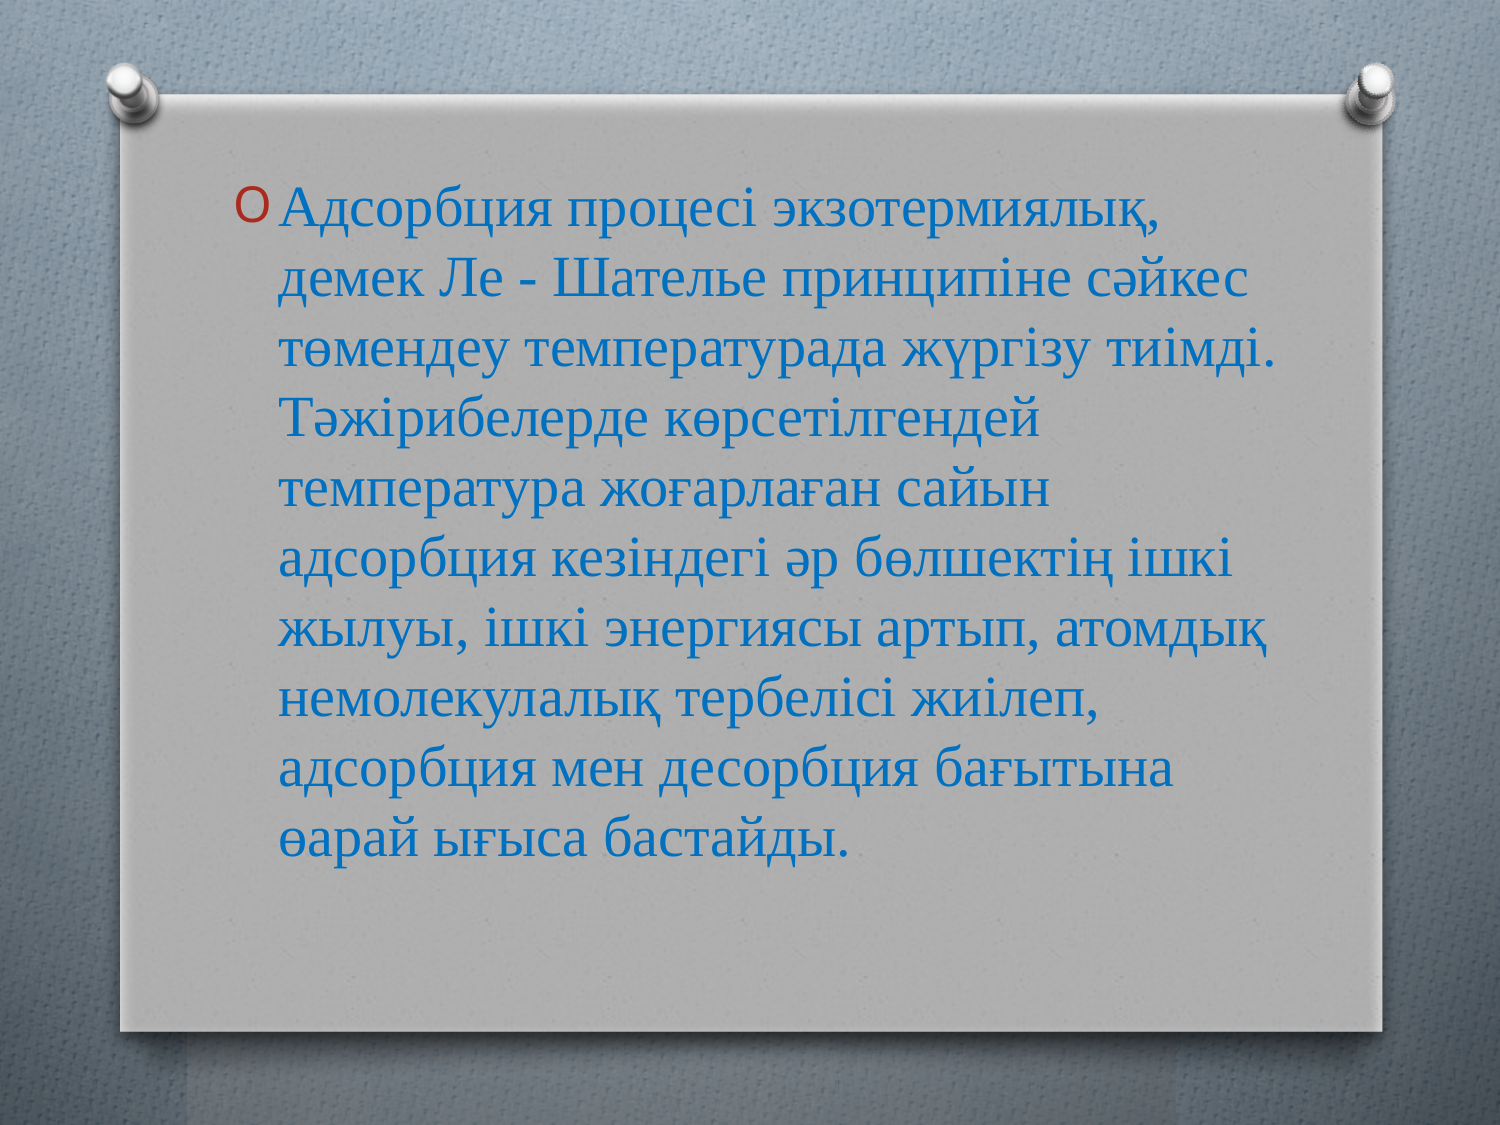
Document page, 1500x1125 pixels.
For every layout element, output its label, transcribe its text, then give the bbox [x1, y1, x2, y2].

picture [1317, 35, 1439, 156]
picture [75, 31, 197, 152]
list Адсорбция процесі экзотермиялық, демек Ле - Шателье принципіне сәйкес төмендеу температурада жүргізу тиімді. Тәжірибелерде көрсетілгендей температура жоғарлаған сайын адсорбция кезіндегі әр бөлшектің ішкі жылуы, ішкі энергиясы артып, атомдық немолекулалық тербелісі жиілеп, адсорбция мен десорбция бағытына өарай ығыса бастайды. [218, 160, 1318, 940]
